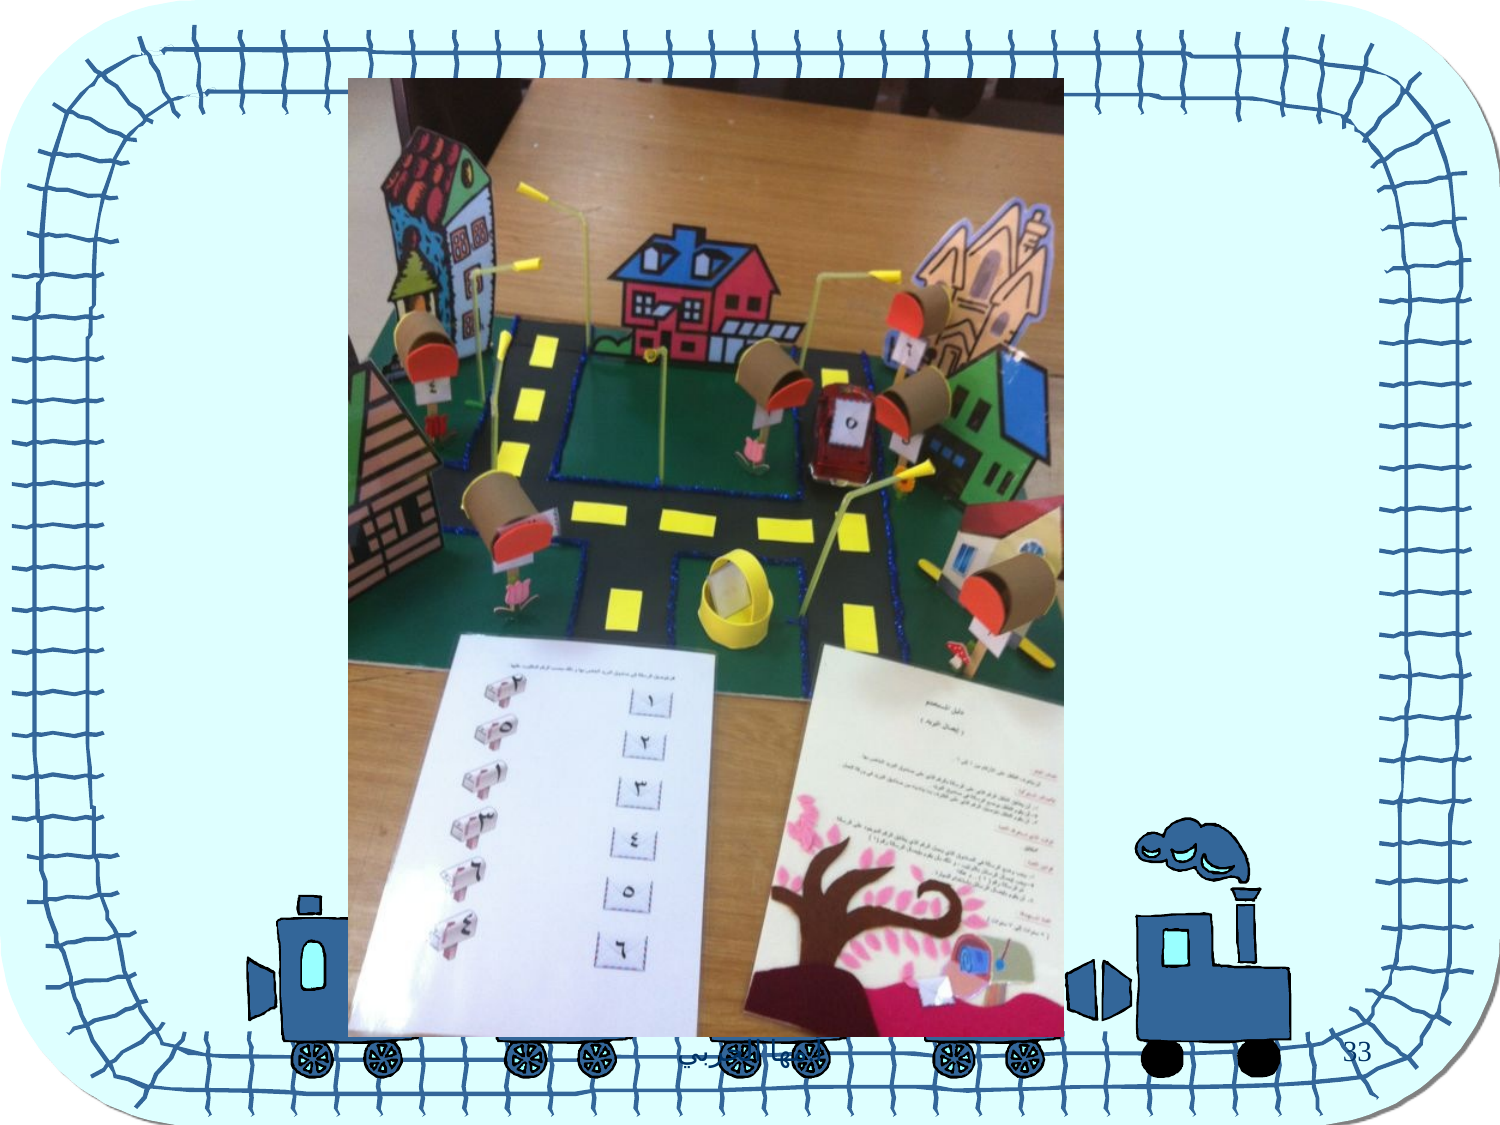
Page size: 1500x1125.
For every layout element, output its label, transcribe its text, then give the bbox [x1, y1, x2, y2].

picture [348, 77, 1064, 1037]
slide_number 33 [1074, 1024, 1388, 1101]
footer أ.مها الحربي [512, 1046, 988, 1101]
